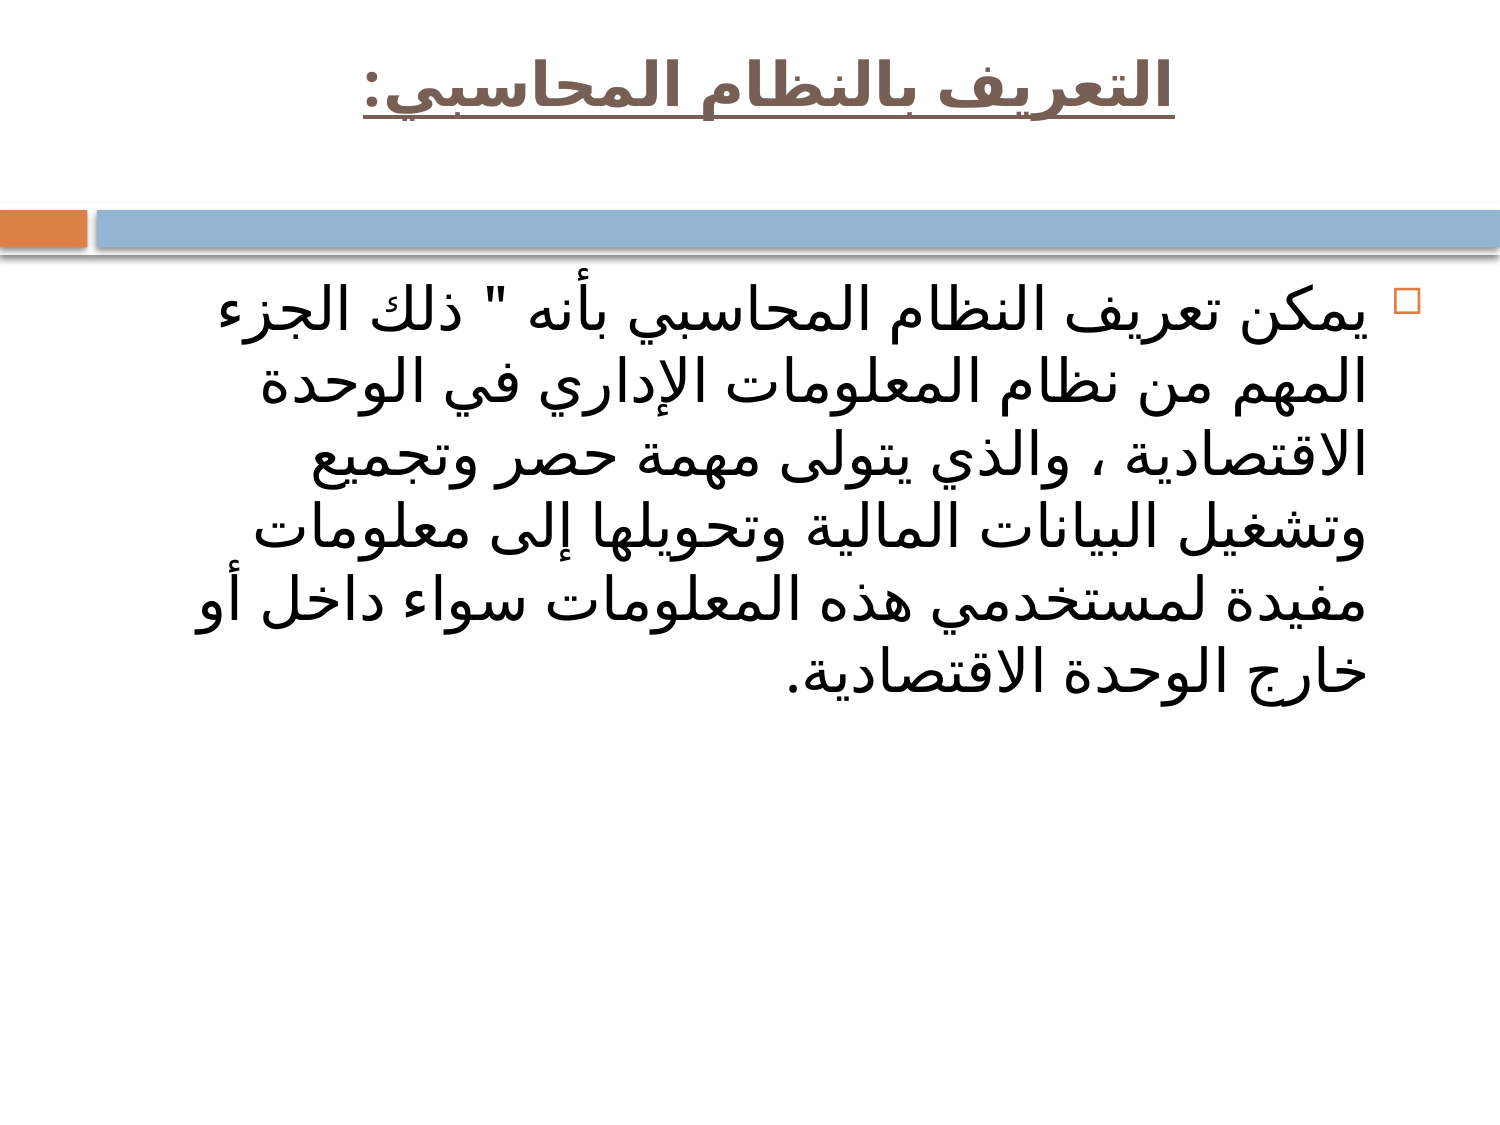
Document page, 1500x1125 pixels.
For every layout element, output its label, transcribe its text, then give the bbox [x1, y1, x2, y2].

list يمكن تعريف النظام المحاسبي بأنه " ذلك الجزء المهم من نظام المعلومات الإداري في الوحدة الاقتصادية ، والذي يتولى مهمة حصر وتجميع وتشغيل البيانات المالية وتحويلها إلى معلومات مفيدة لمستخدمي هذه المعلومات سواء داخل أو خارج الوحدة الاقتصادية. [100, 262, 1438, 1000]
title التعريف بالنظام المحاسبي: [100, 37, 1438, 200]
